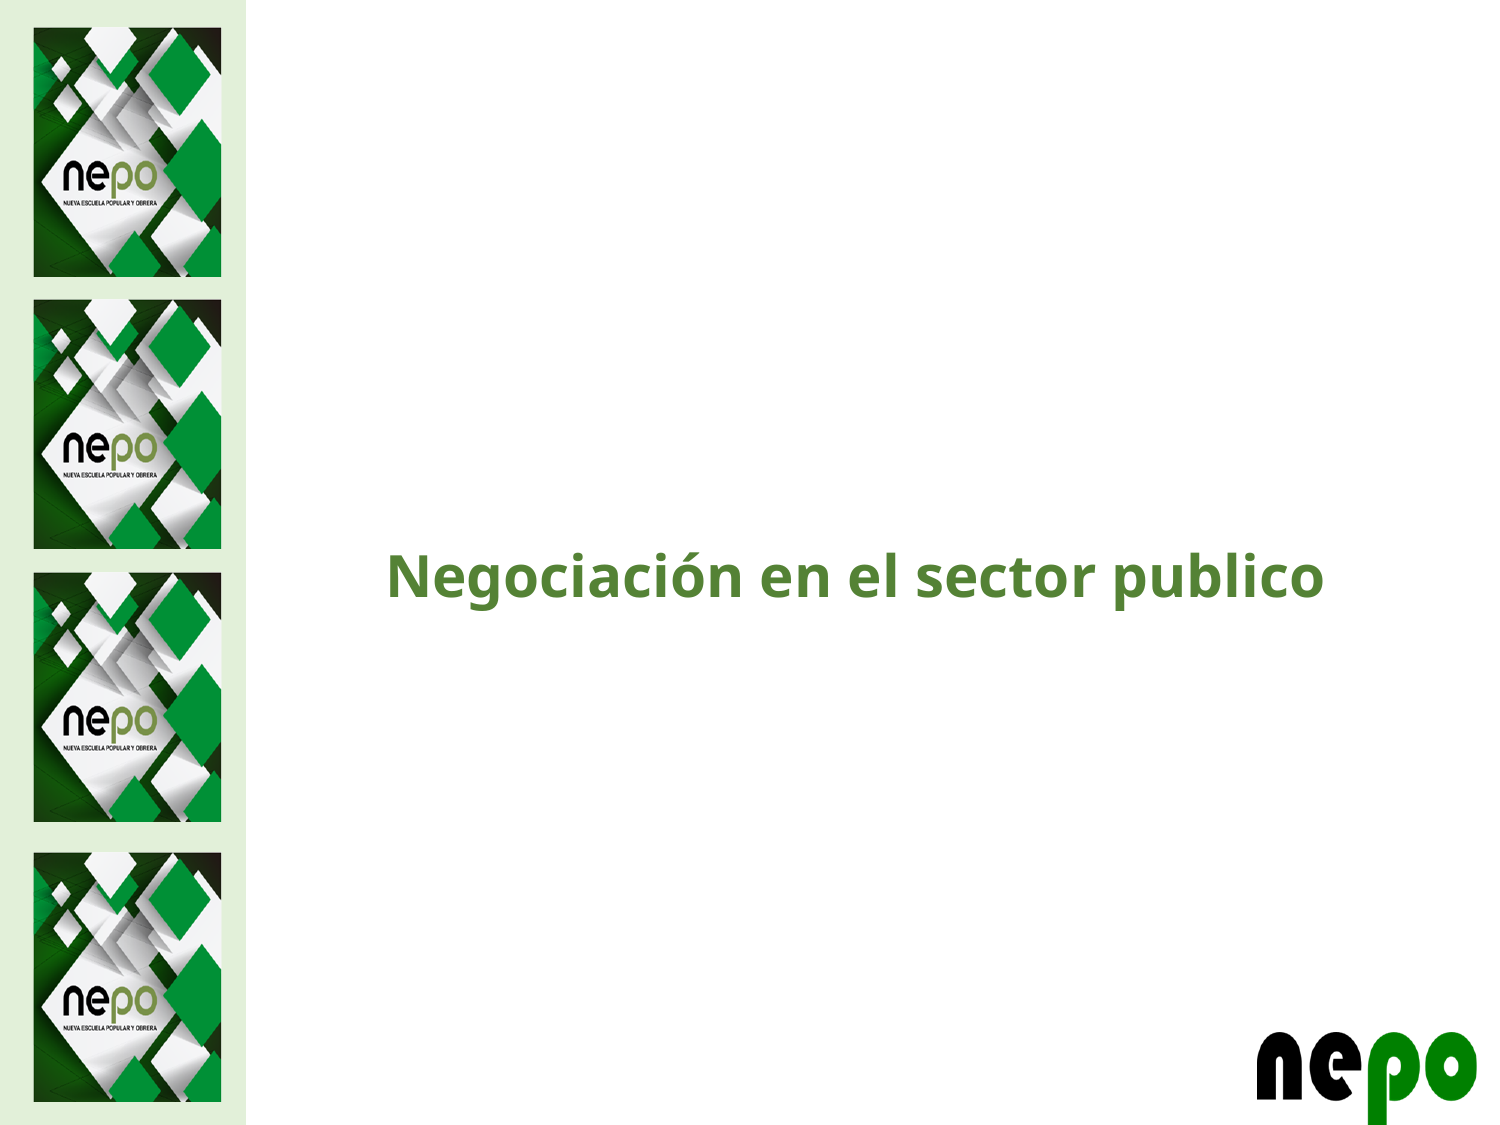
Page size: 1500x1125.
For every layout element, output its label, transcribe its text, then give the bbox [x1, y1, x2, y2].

picture [0, 0, 246, 1125]
text_box Negociación en el sector publico [324, 532, 1500, 617]
picture [1257, 1032, 1477, 1125]
